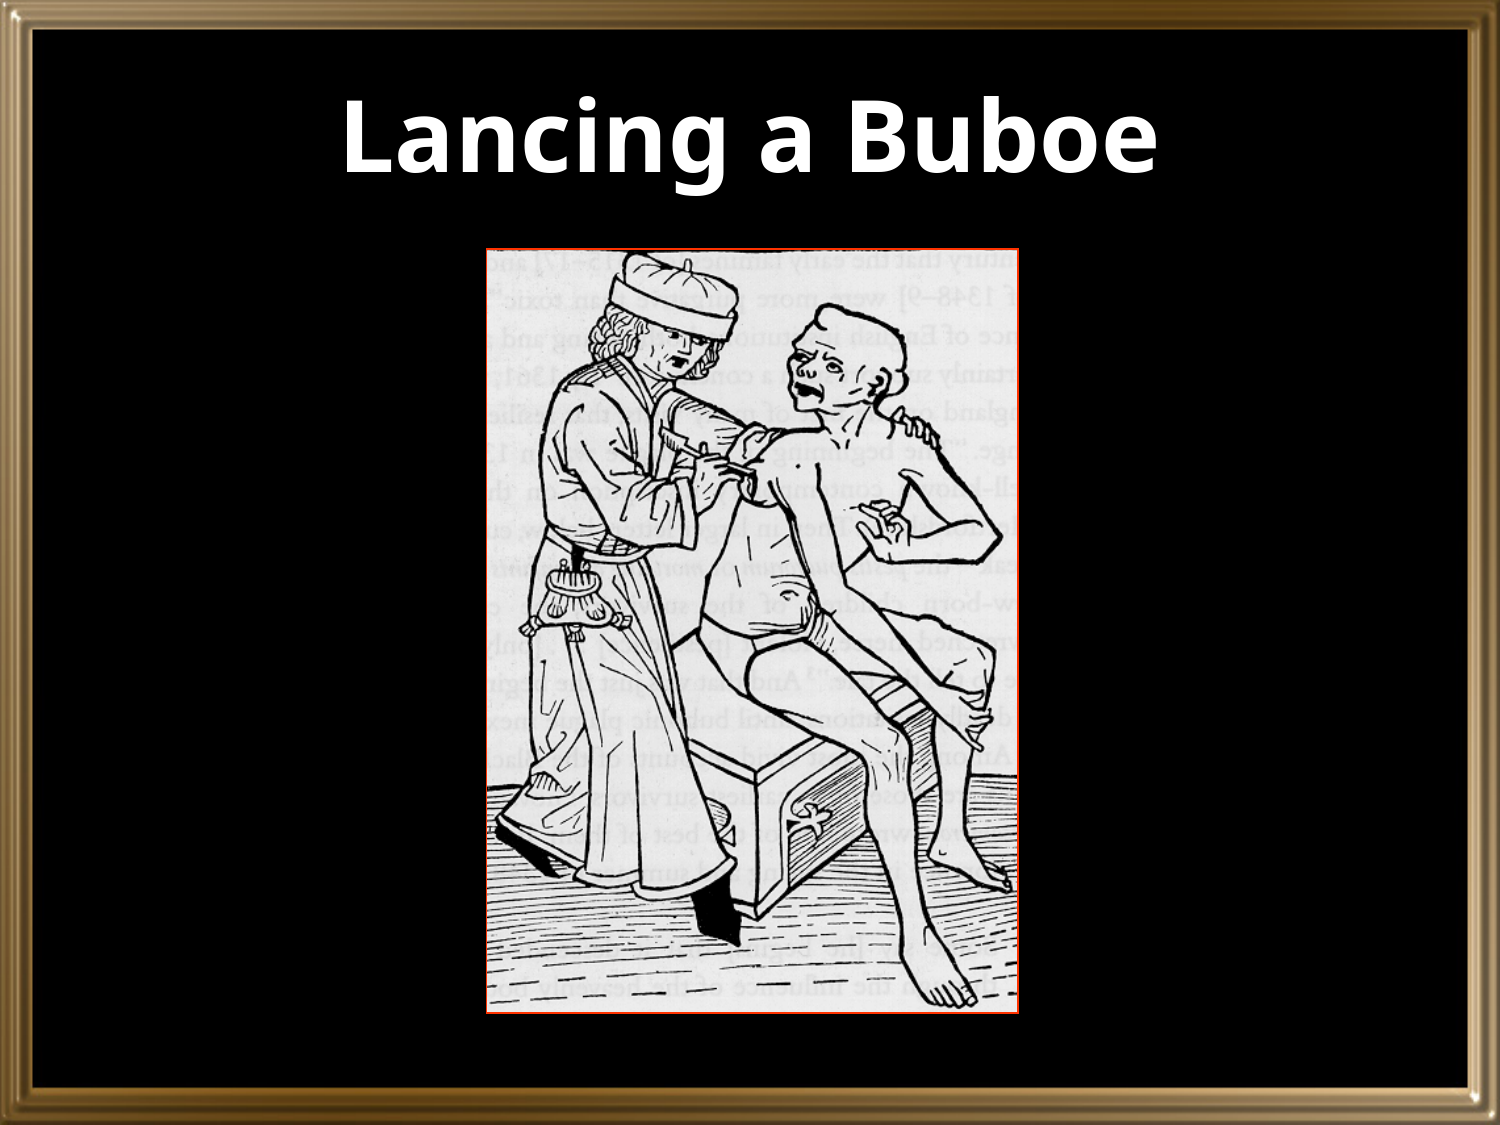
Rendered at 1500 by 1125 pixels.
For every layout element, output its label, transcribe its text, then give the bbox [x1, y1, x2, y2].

picture [0, 0, 1500, 1125]
text_box Lancing a Buboe [212, 64, 1288, 200]
